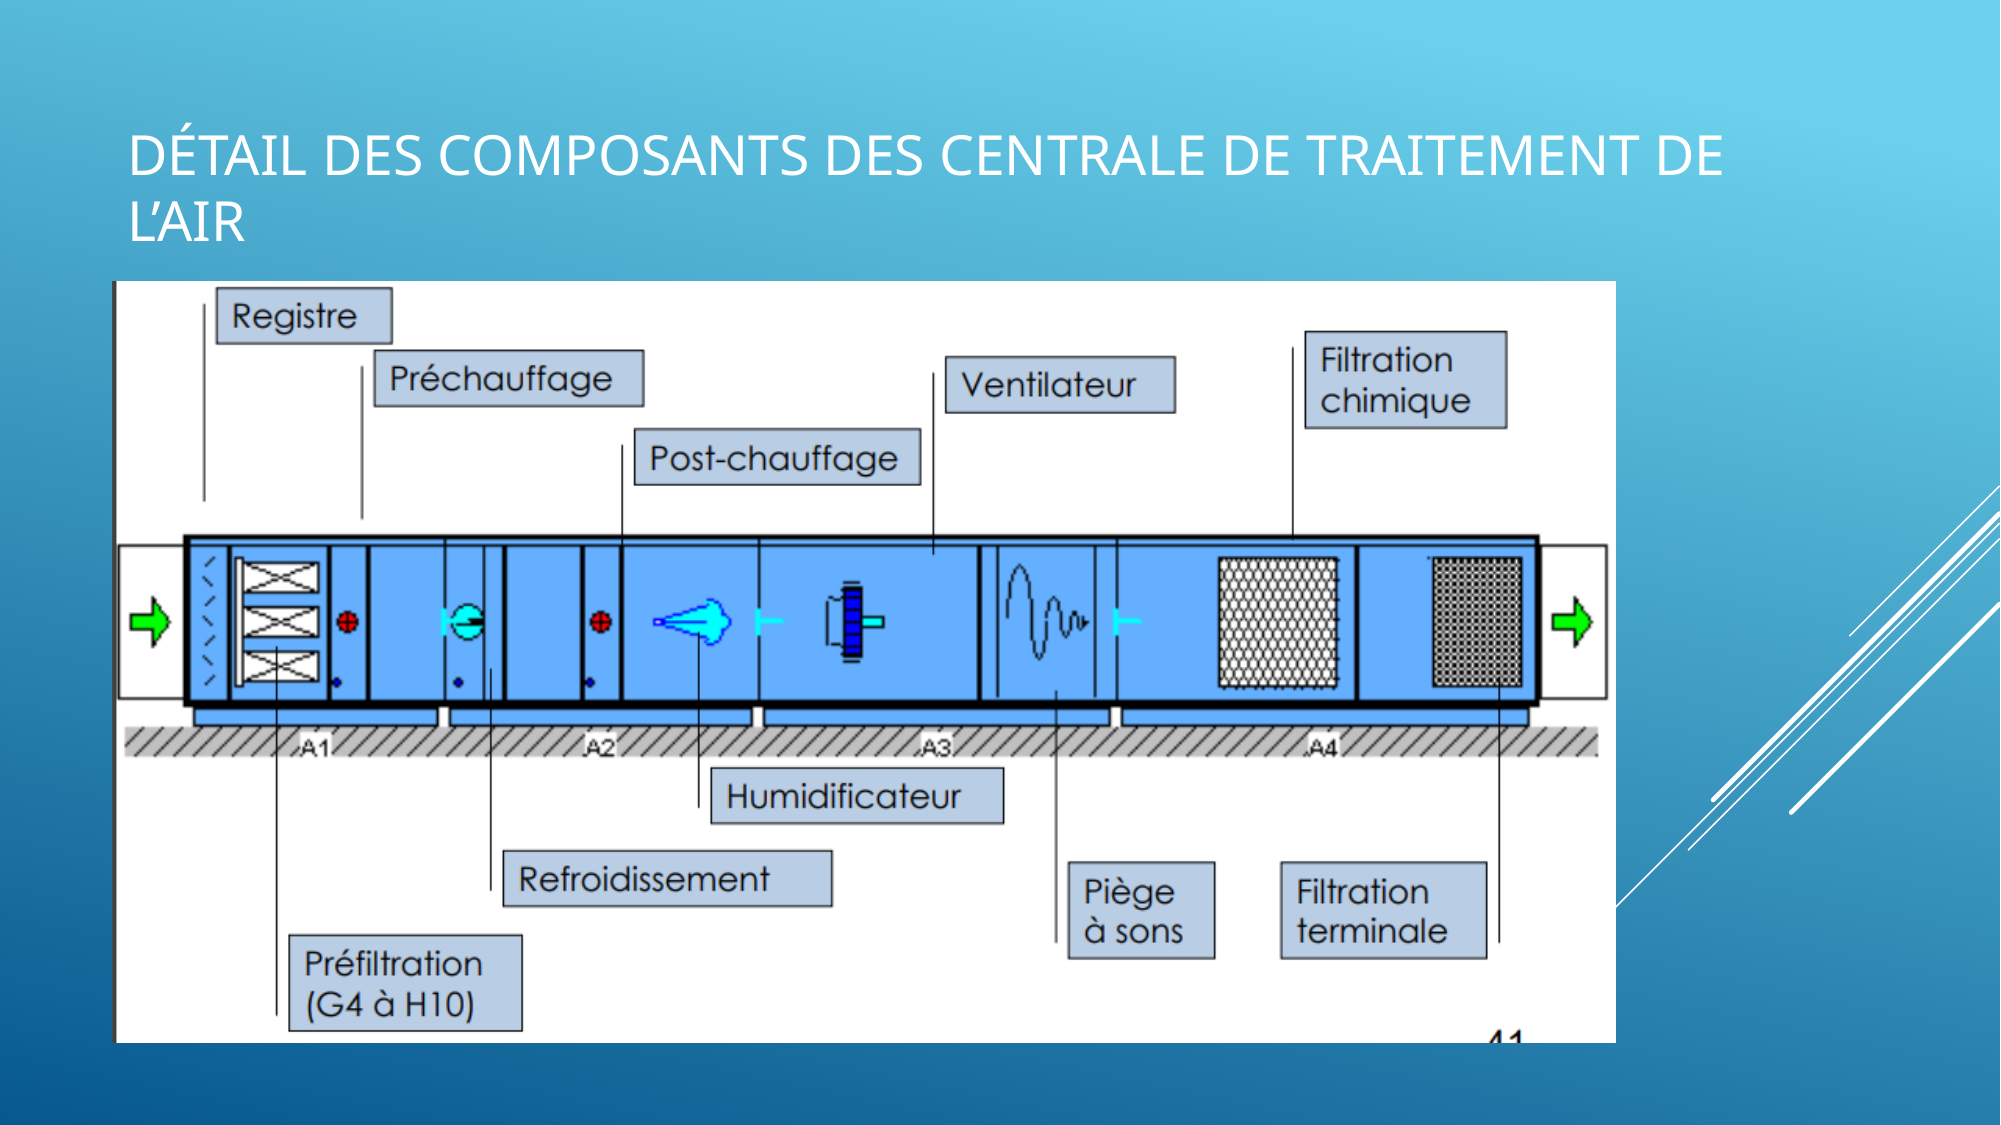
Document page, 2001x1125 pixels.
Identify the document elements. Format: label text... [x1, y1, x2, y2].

picture [111, 281, 1616, 1044]
title Détail des composants des Centrale de traitement de l’air [112, 112, 1763, 261]
